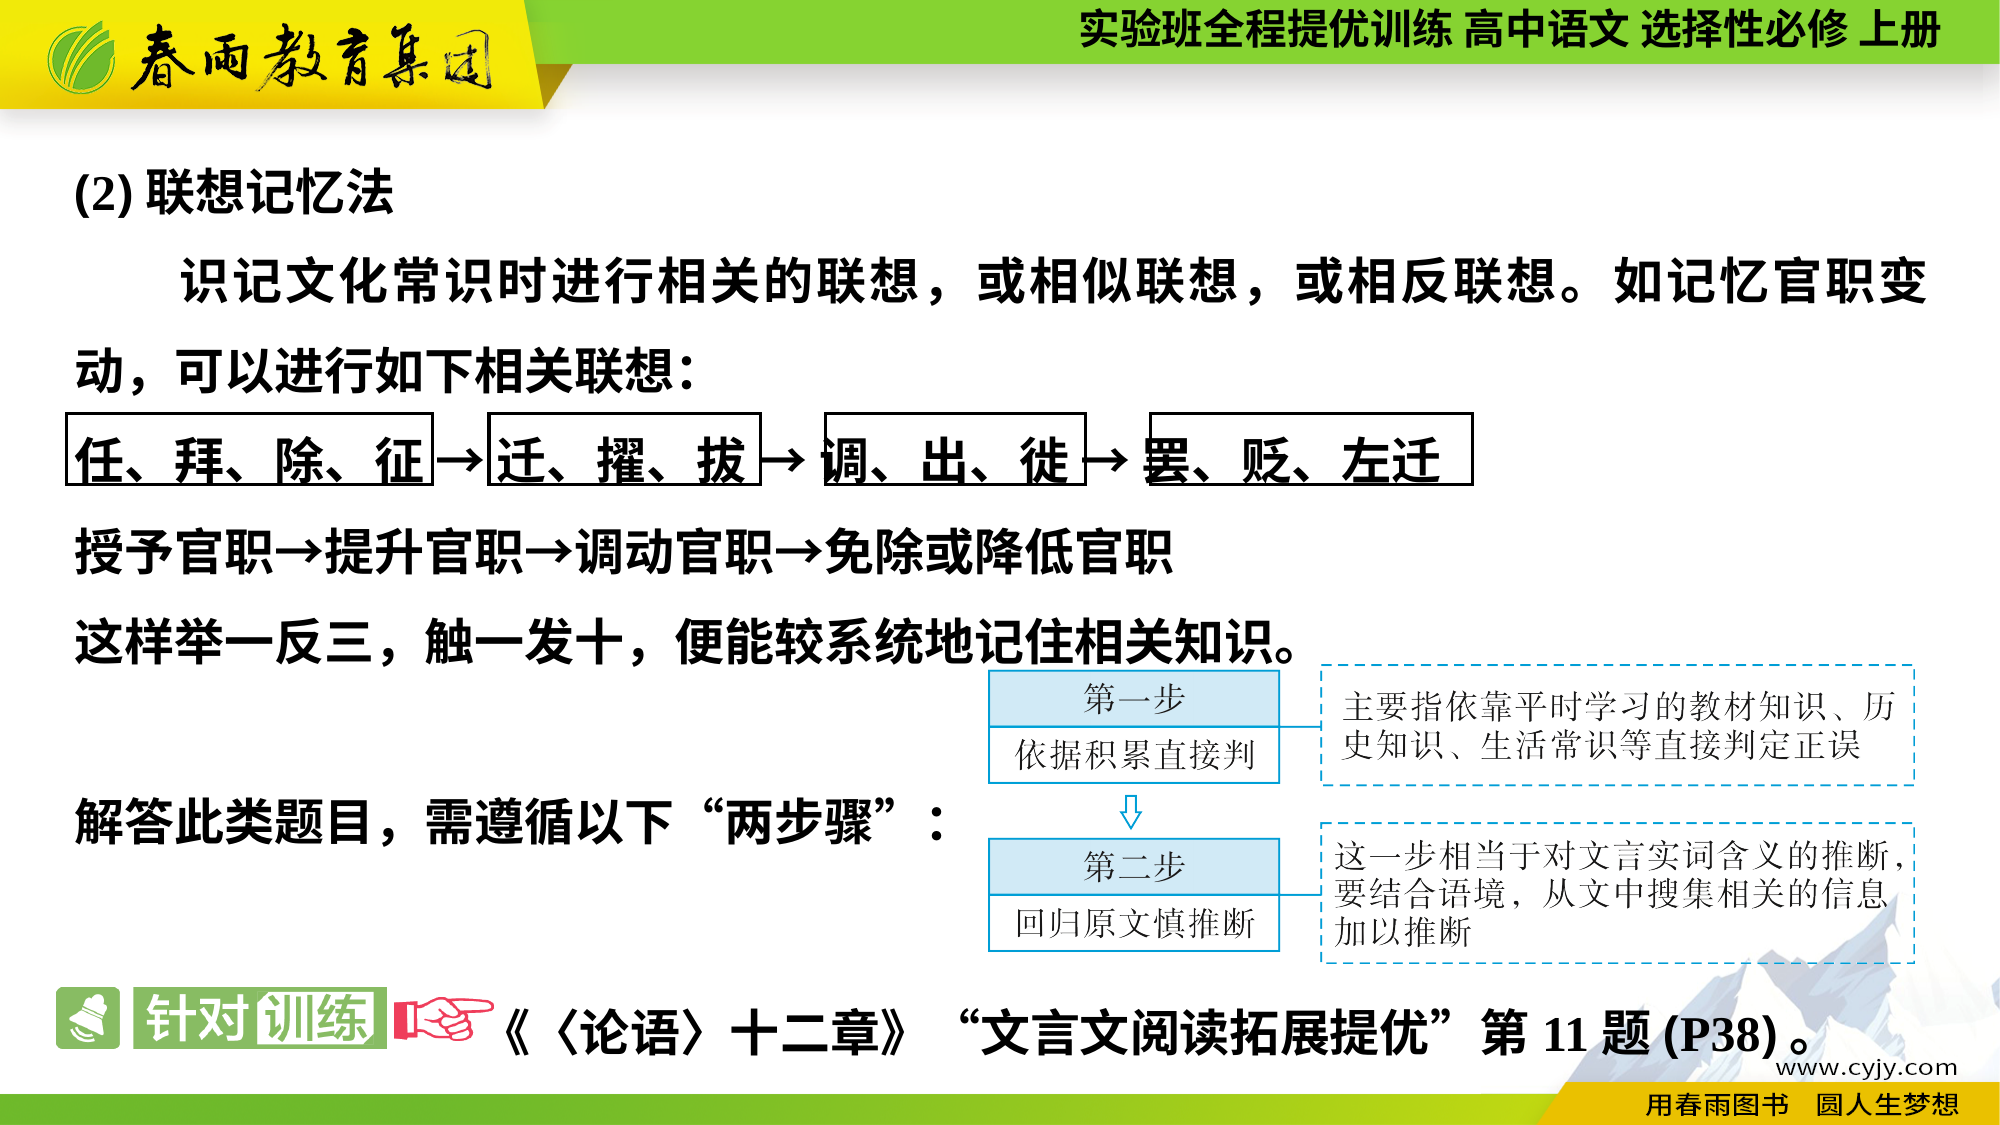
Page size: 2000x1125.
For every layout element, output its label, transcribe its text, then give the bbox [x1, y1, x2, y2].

text_box [825, 413, 1086, 485]
list (2)联想记忆法 识记文化常识时进行相关的联想，或相似联想，或相反联想。如记忆官职变动，可以进行如下相关联想： 任、拜、除、征 → 迁、擢、拔 → 调、出、徙 → 罢、贬、左迁 授予官职→提升官职→调动官职→免除或降低官职 这样举一反三，触一发十，便能较系统地记住相关知识。 解答此类题目，需遵循以下“两步骤”： [59, 122, 1944, 865]
text_box 《〈论语〉十二章》“文言文阅读拓展提优”第11题(P38)。 [59, 964, 1944, 1069]
text_box [66, 413, 433, 485]
text_box [1150, 413, 1473, 485]
text_box [488, 413, 761, 485]
picture [0, 0, 2000, 1125]
